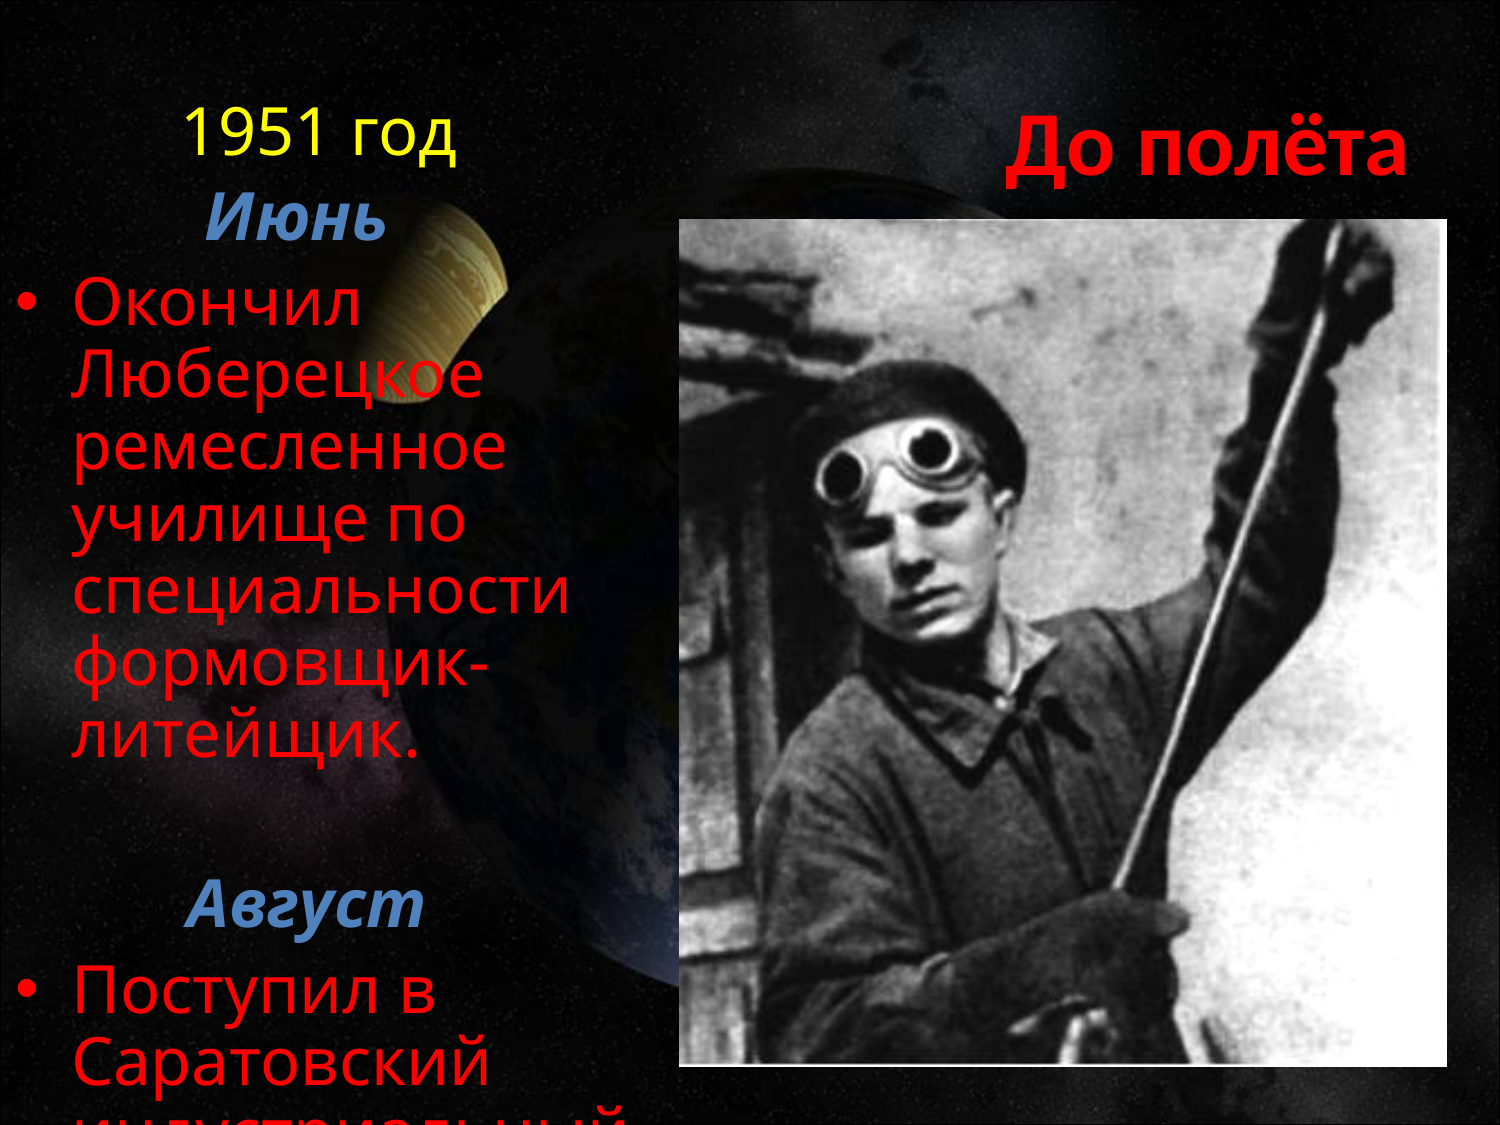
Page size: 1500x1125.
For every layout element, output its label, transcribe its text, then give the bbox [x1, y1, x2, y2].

title До полёта [74, 44, 1426, 233]
text_box [0, 0, 1500, 1125]
picture [678, 219, 1447, 1067]
list 1951 год Июнь Окончил Люберецкое ремесленное училище по специальности формовщик-литейщик. Август Поступил в Саратовский индустриальный техникум. [0, 89, 663, 1012]
